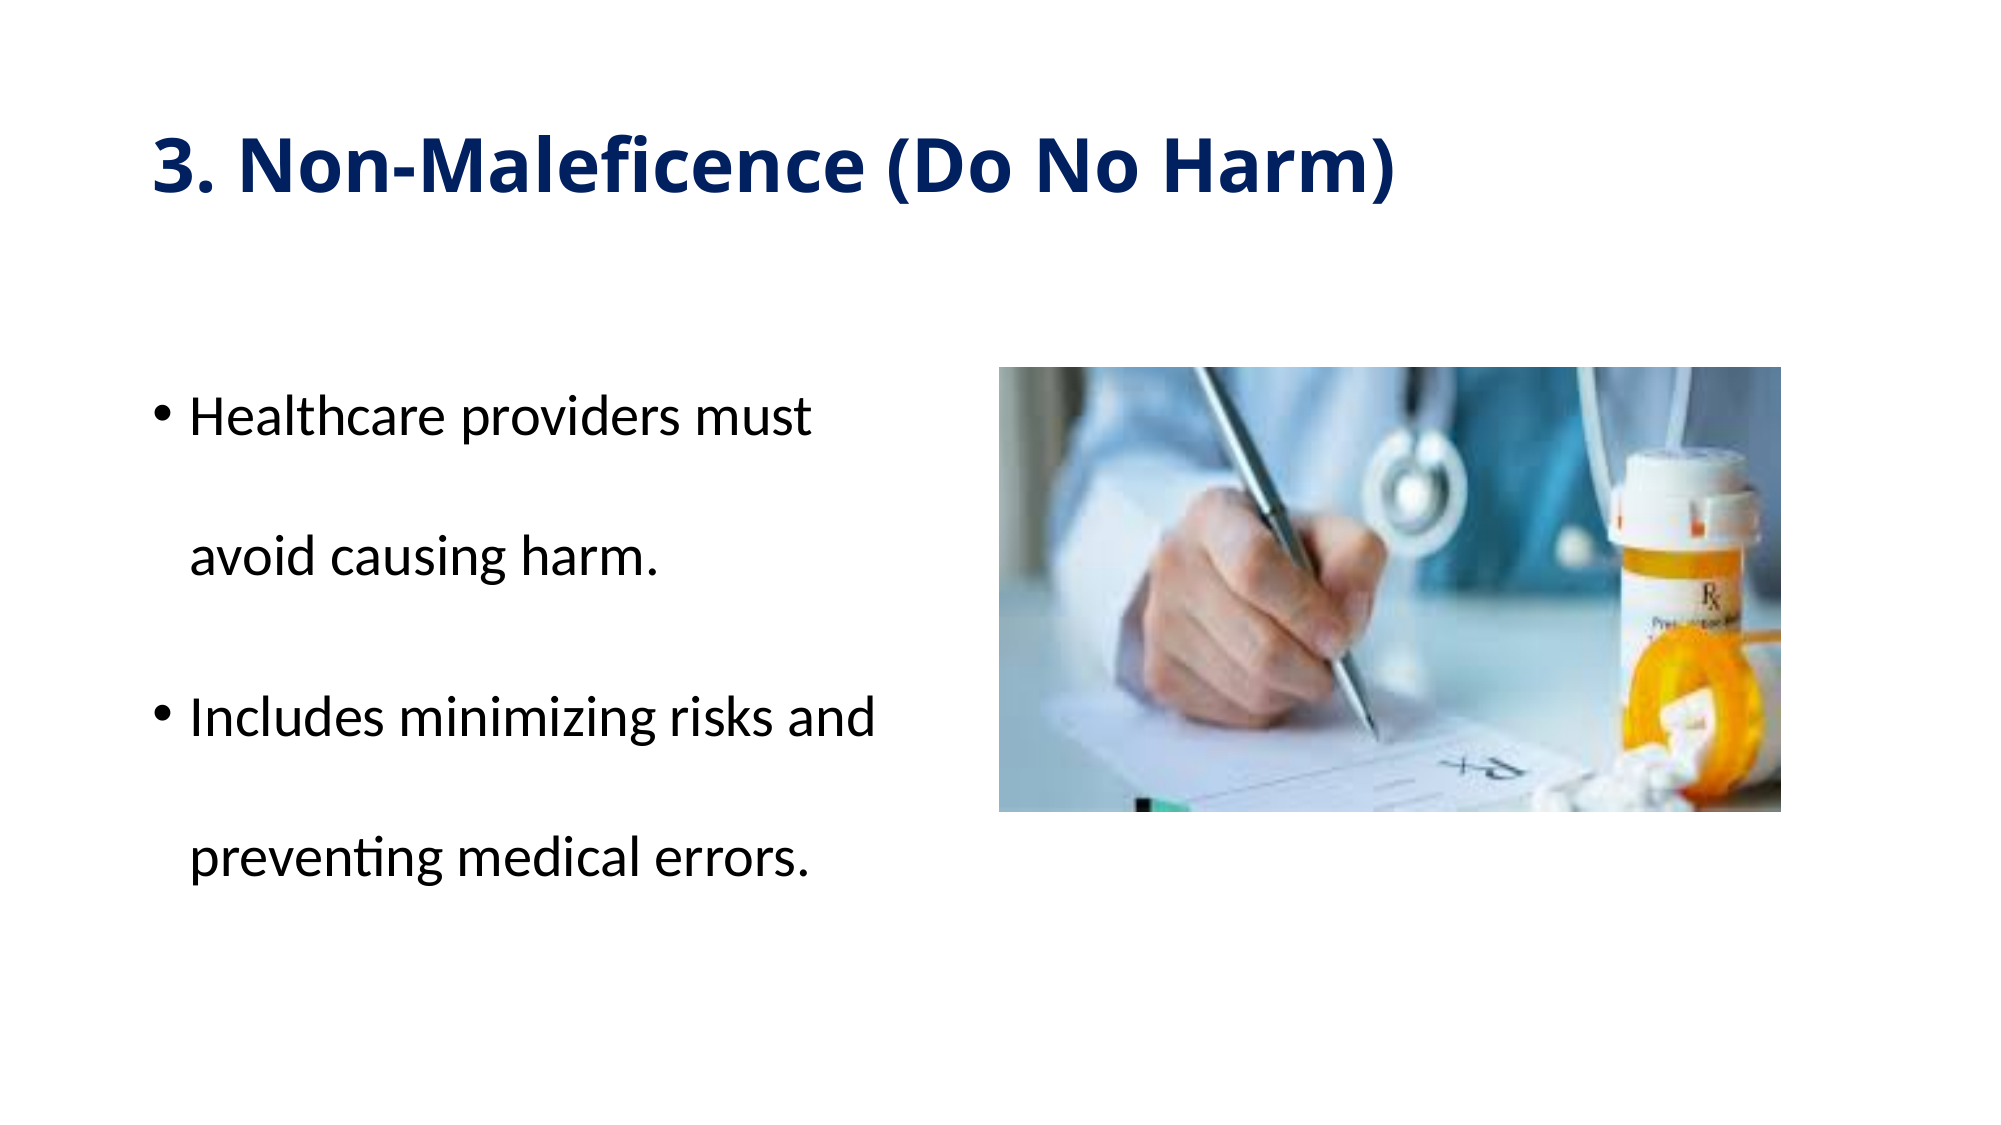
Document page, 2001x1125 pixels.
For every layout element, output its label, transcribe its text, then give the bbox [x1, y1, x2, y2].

title 3. Non-Maleficence (Do No Harm) [137, 59, 1863, 278]
picture [999, 367, 1781, 812]
list Healthcare providers must avoid causing harm. Includes minimizing risks and preventing medical errors. [137, 299, 954, 1014]
